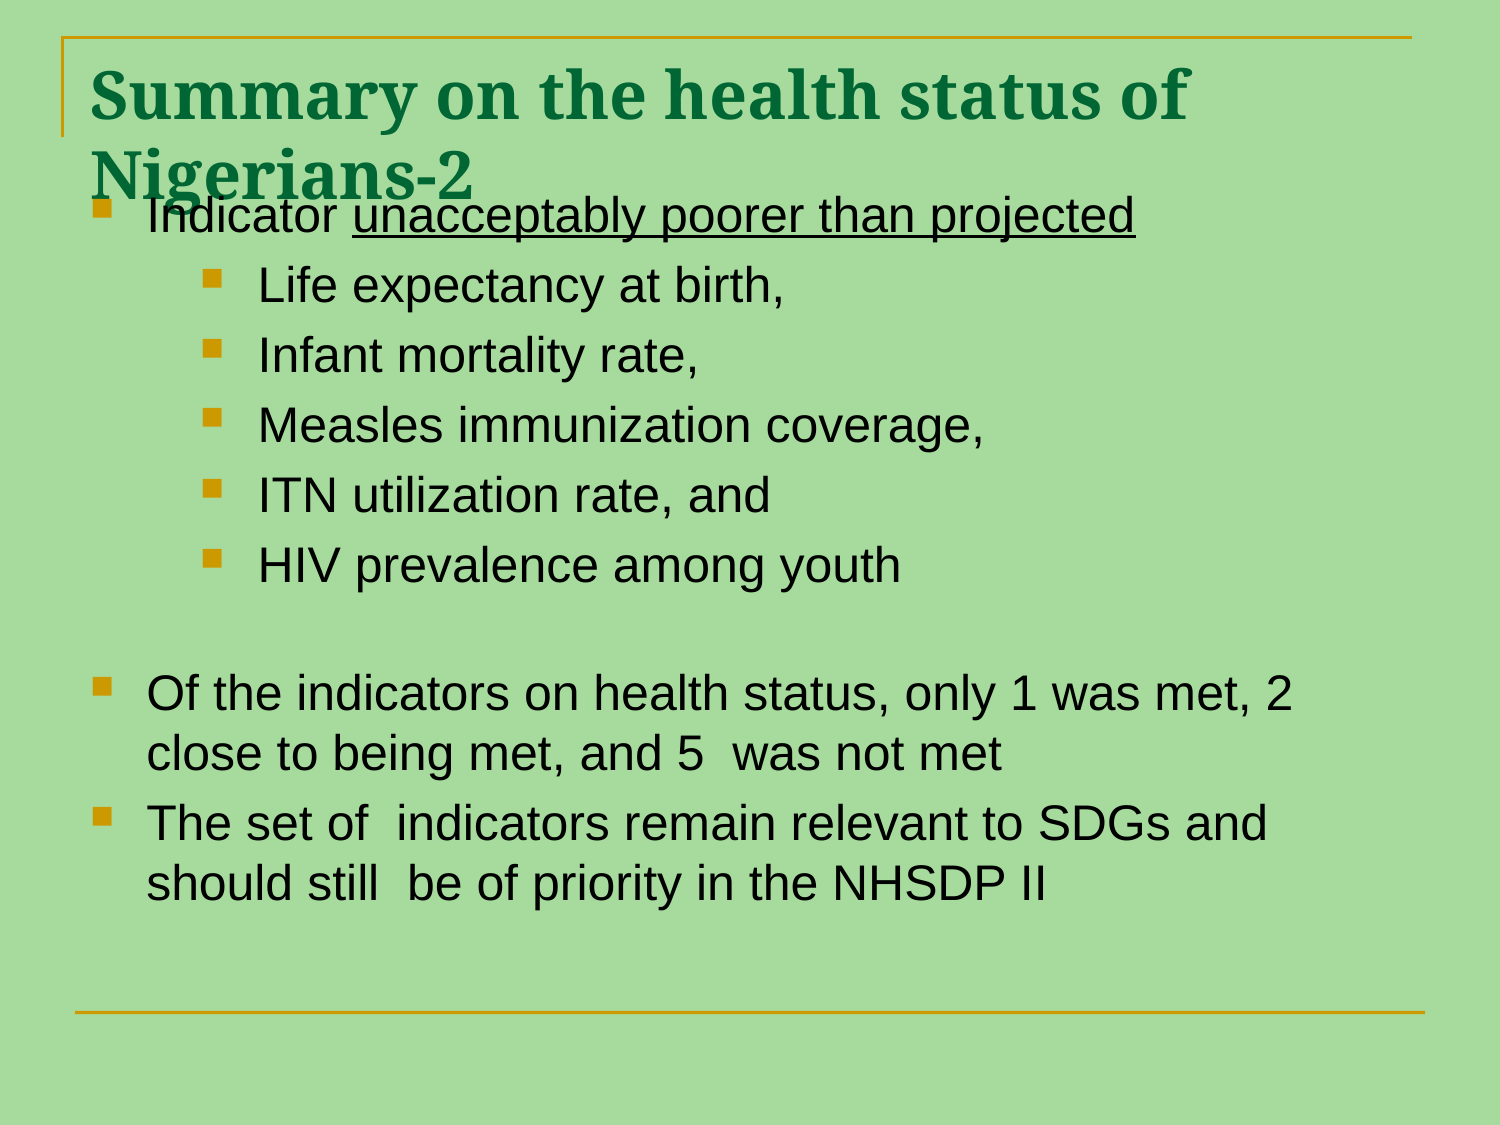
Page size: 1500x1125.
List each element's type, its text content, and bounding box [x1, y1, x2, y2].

title Summary on the health status of Nigerians-2 [75, 45, 1425, 174]
list Indicator unacceptably poorer than projected Life expectancy at birth, Infant mortality rate, Measles immunization coverage, ITN utilization rate, and HIV prevalence among youth Of the indicators on health status, only 1 was met, 2 close to being met, and 5 was not met The set of indicators remain relevant to SDGs and should still be of priority in the NHSDP II [75, 174, 1425, 1006]
